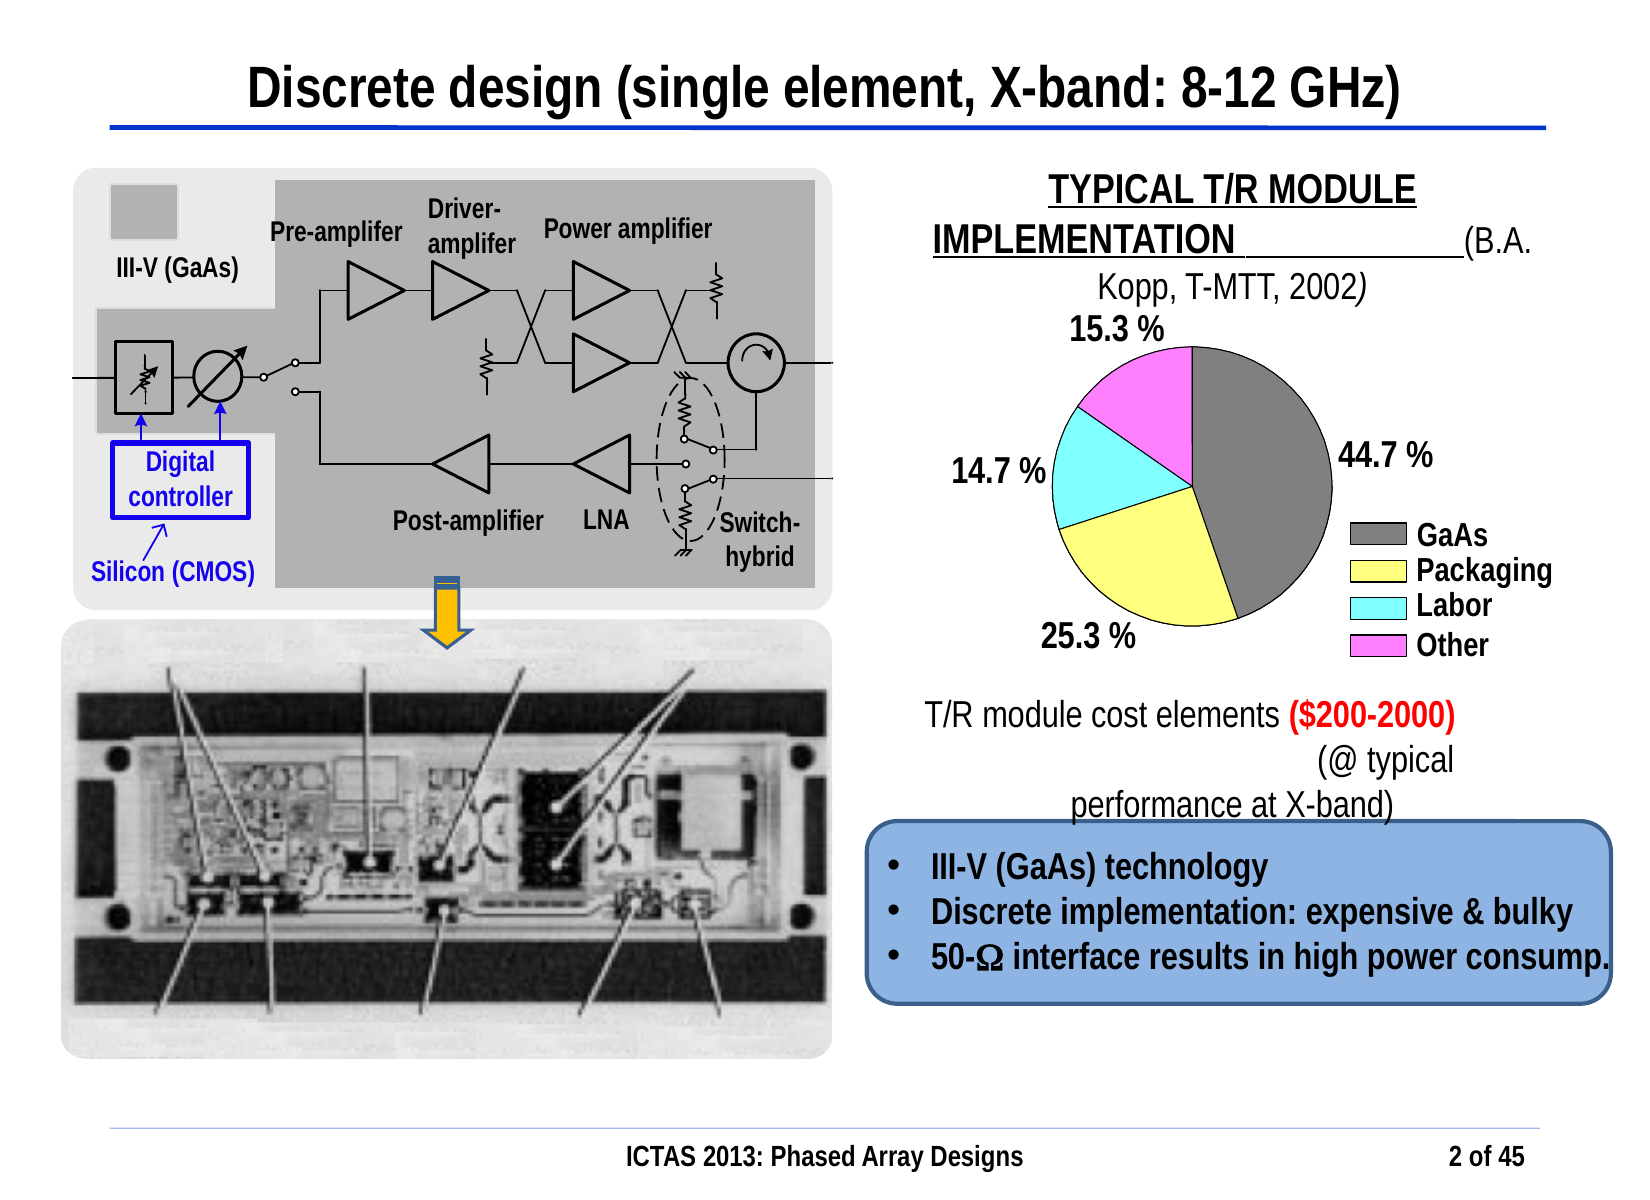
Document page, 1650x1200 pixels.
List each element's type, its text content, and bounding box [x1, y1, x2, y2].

text_box Discrete design (single element, X-band: 8-12 GHz) [0, 21, 1650, 128]
slide_number 2 of 45 [1239, 1130, 1540, 1179]
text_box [45, 162, 838, 616]
text_box T/R module cost elements ($200-2000) (@ typical performance at X-band) [907, 682, 1558, 833]
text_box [919, 296, 1617, 673]
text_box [45, 623, 838, 1088]
footer ICTAS 2013: Phased Array Designs [411, 1130, 1239, 1179]
text_box III-V (GaAs) technology Discrete implementation: expensive & bulky 50-W interface results in high power consump. [872, 834, 1627, 985]
text_box [864, 818, 1611, 1006]
text_box Typical T/R module implementation (B.A. Kopp, T-MTT, 2002) [884, 154, 1581, 315]
